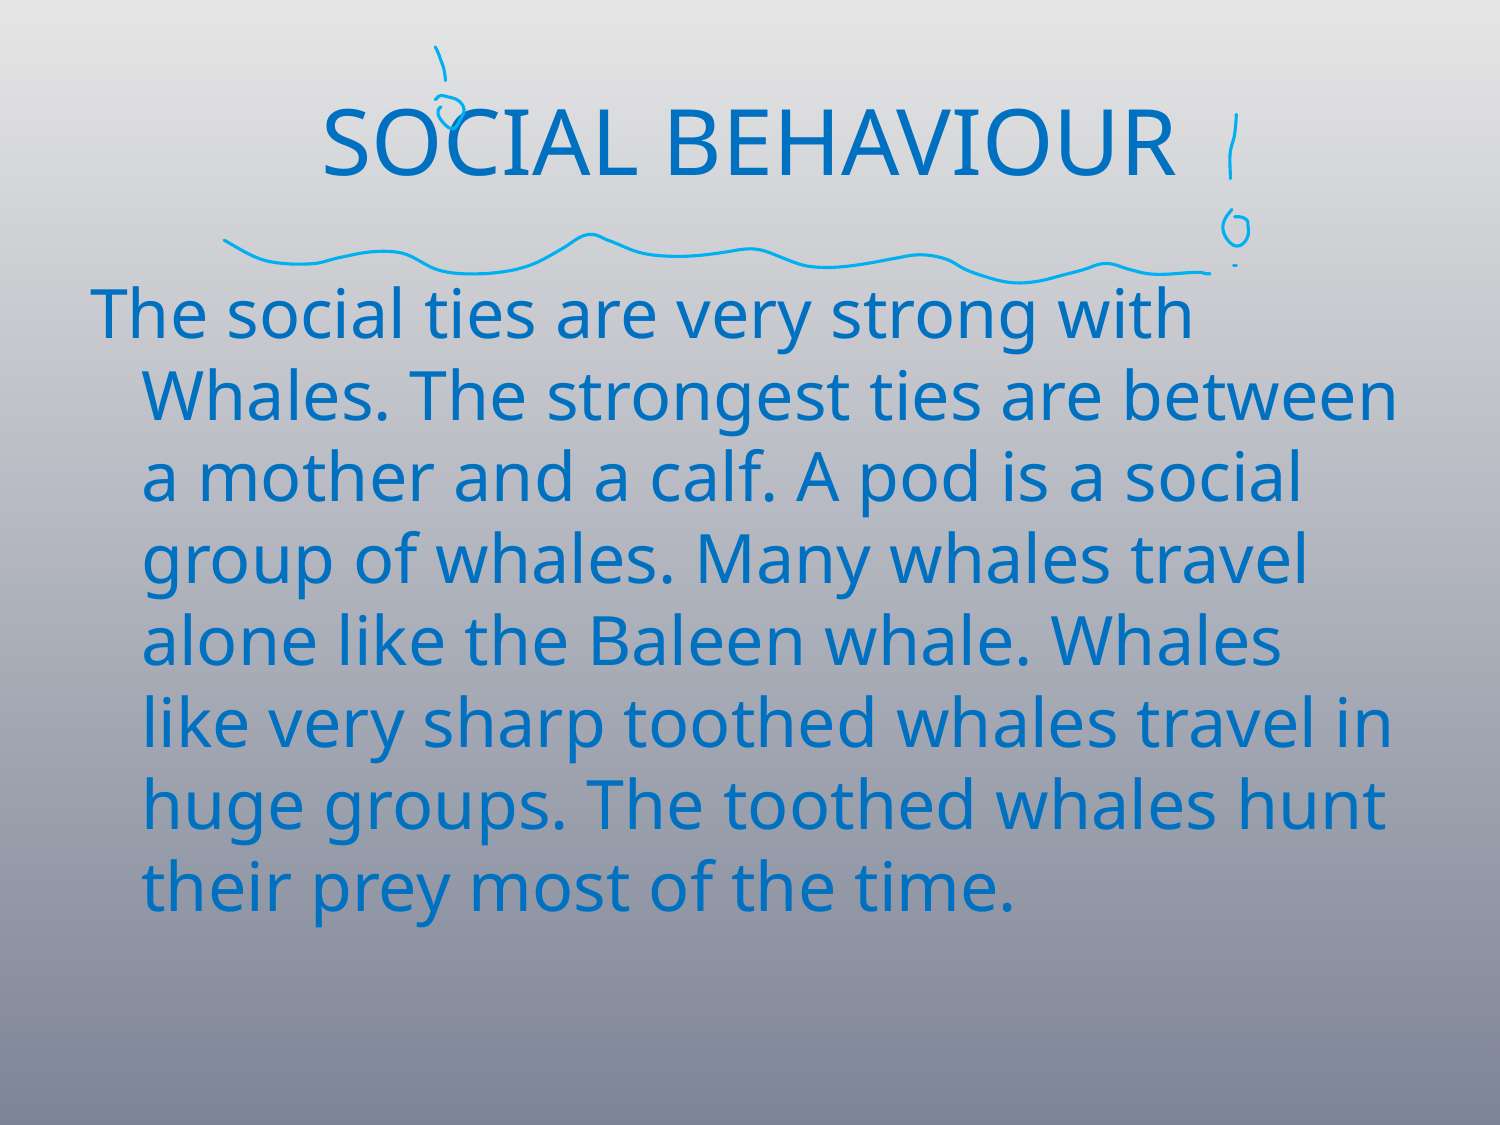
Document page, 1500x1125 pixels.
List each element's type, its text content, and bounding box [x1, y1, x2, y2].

list The social ties are very strong with Whales. The strongest ties are between a mother and a calf. A pod is a social group of whales. Many whales travel alone like the Baleen whale. Whales like very sharp toothed whales travel in huge groups. The toothed whales hunt their prey most of the time. [75, 262, 1425, 1005]
title SOCIAL BEHAVIOUR [75, 45, 1425, 233]
